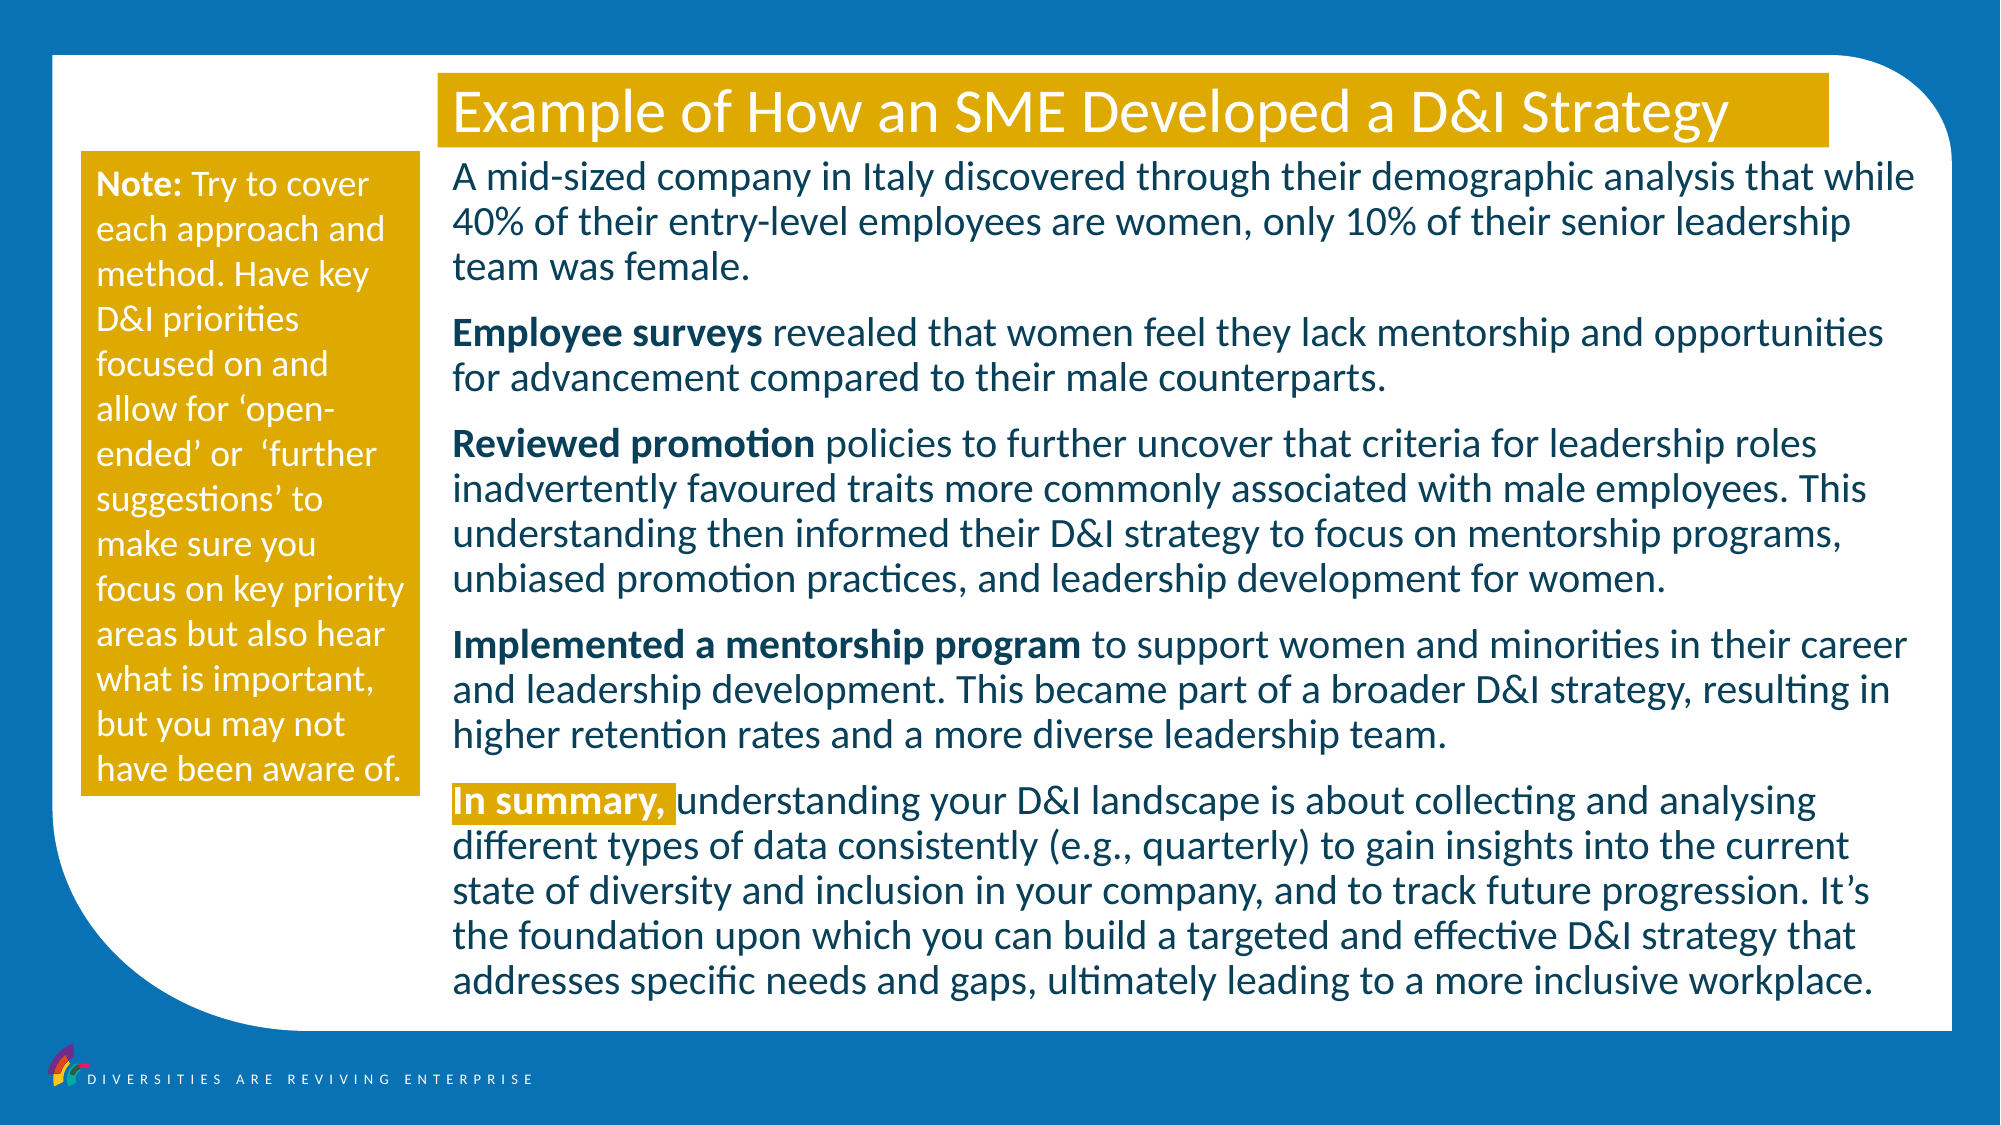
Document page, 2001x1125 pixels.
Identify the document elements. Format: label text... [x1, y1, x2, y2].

text_box A mid-sized company in Italy discovered through their demographic analysis that while 40% of their entry-level employees are women, only 10% of their senior leadership team was female. Employee surveys revealed that women feel they lack mentorship and opportunities for advancement compared to their male counterparts. Reviewed promotion policies to further uncover that criteria for leadership roles inadvertently favoured traits more commonly associated with male employees. This understanding then informed their D&I strategy to focus on mentorship programs, unbiased promotion practices, and leadership development for women. Implemented a mentorship program to support women and minorities in their career and leadership development. This became part of a broader D&I strategy, resulting in higher retention rates and a more diverse leadership team. In summary, understanding your D&I landscape is about collecting and analysing different types of data consistently (e.g., quarterly) to gain insights into the current state of diversity and inclusion in your company, and to track future progression. It’s the foundation upon which you can build a targeted and effective D&I strategy that addresses specific needs and gaps, ultimately leading to a more inclusive workplace. [437, 147, 1942, 344]
text_box Note: Try to cover each approach and method. Have key D&I priorities focused on and allow for ‘open-ended’ or ‘further suggestions’ to make sure you focus on key priority areas but also hear what is important, but you may not have been aware of. [81, 151, 420, 796]
text_box Example of How an SME Developed a D&I Strategy [437, 72, 1829, 147]
text_box Step 1 [0, 69, 324, 226]
